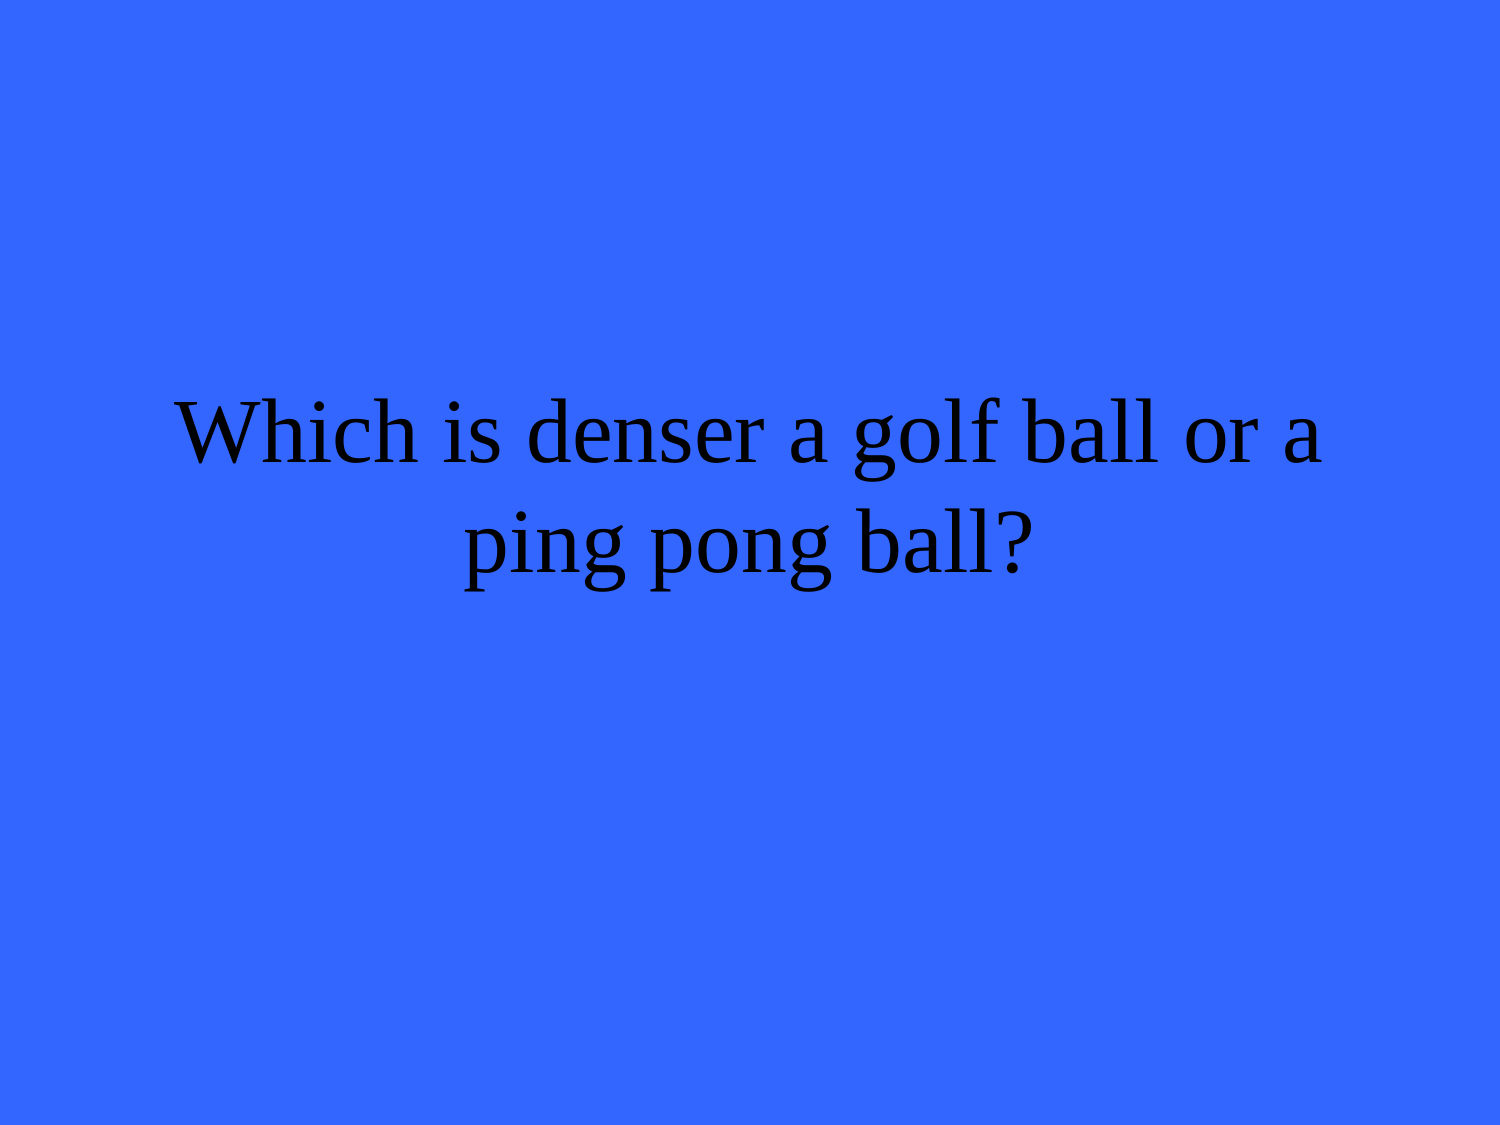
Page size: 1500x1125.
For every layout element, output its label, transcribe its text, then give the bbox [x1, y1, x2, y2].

title Which is denser a golf ball or a ping pong ball? [112, 387, 1388, 576]
